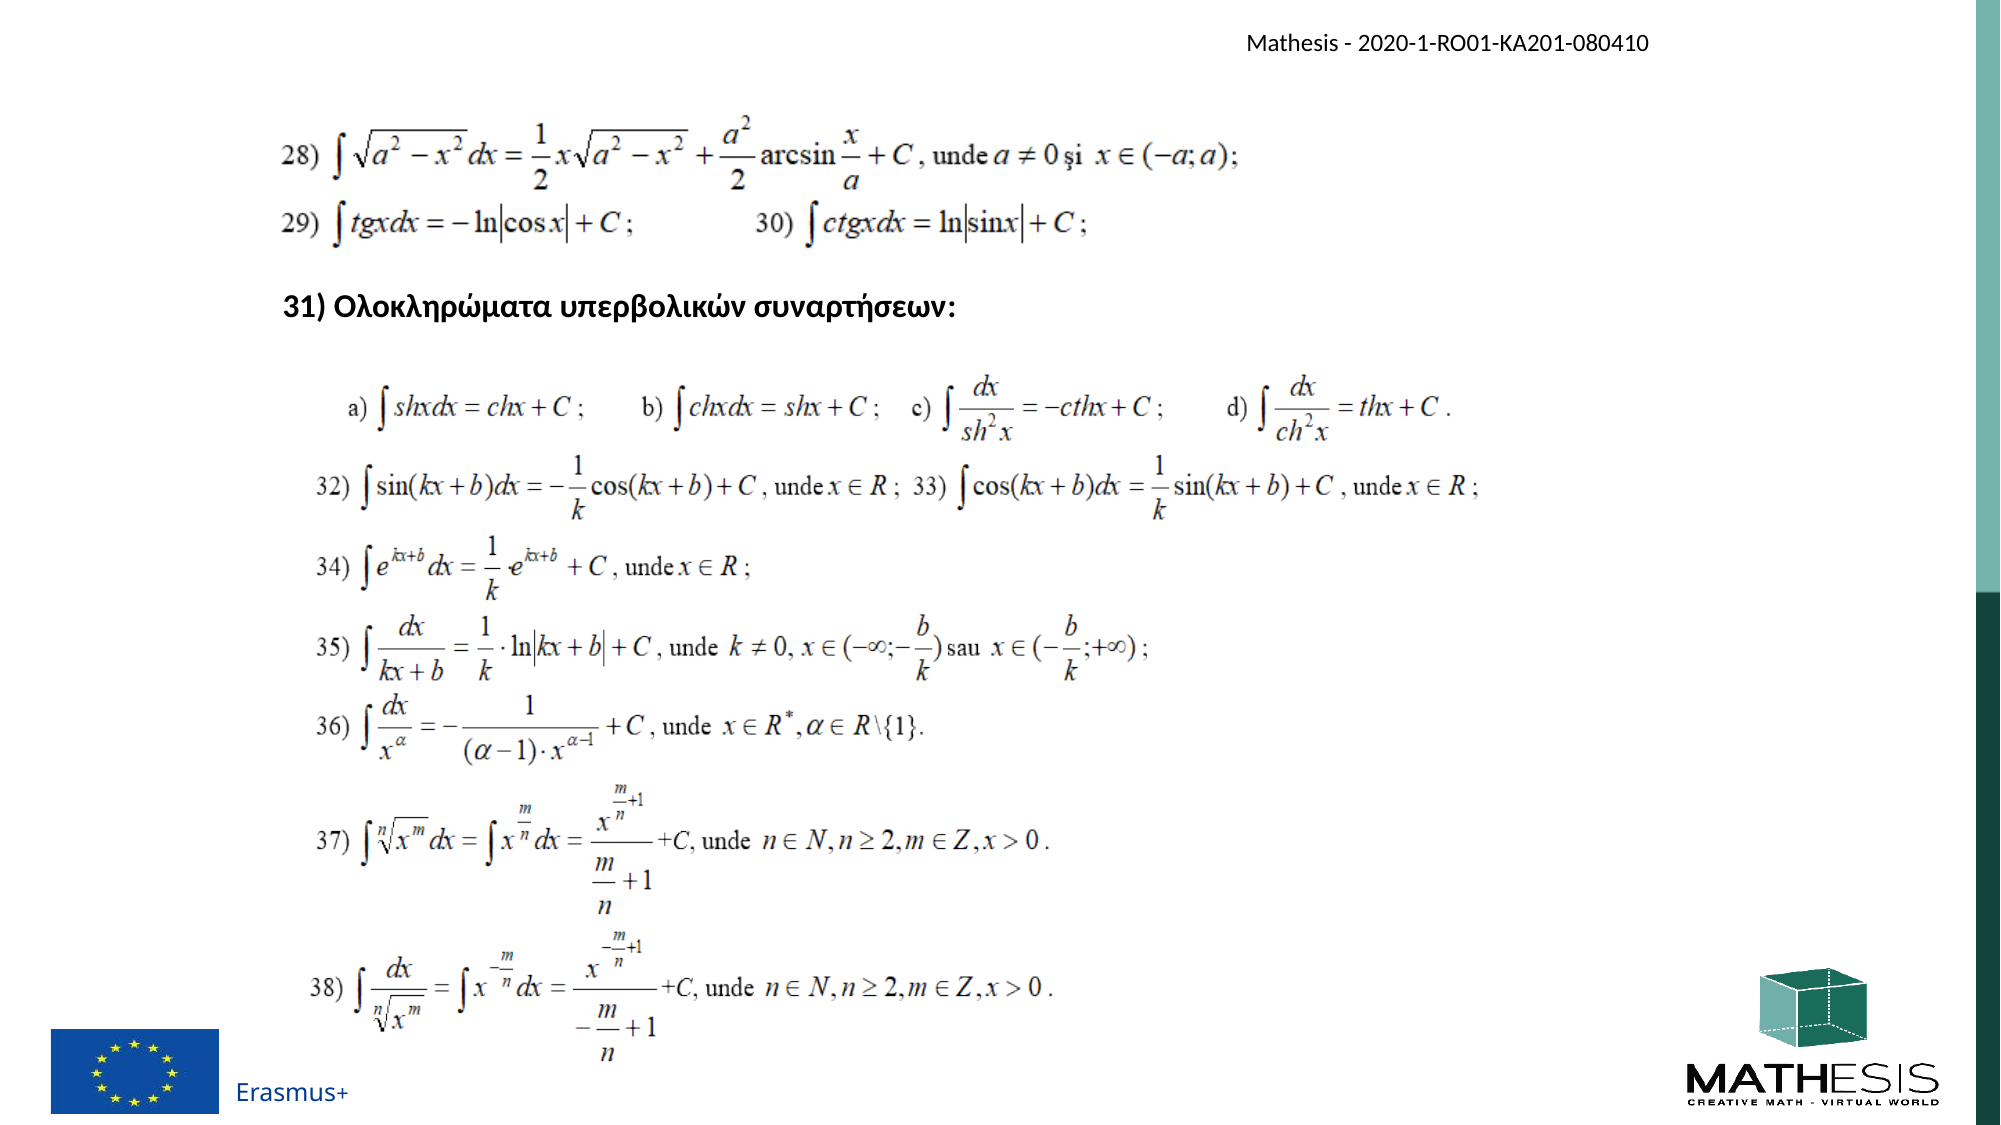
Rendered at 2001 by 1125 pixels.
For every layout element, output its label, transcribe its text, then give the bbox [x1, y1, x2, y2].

picture [302, 373, 1485, 1091]
picture [255, 95, 1305, 256]
text_box 31) Ολοκληρώματα υπερβολικών συναρτήσεων: [267, 276, 989, 332]
picture [1664, 928, 1961, 1125]
picture [50, 1029, 219, 1114]
picture [1976, 0, 2000, 1125]
